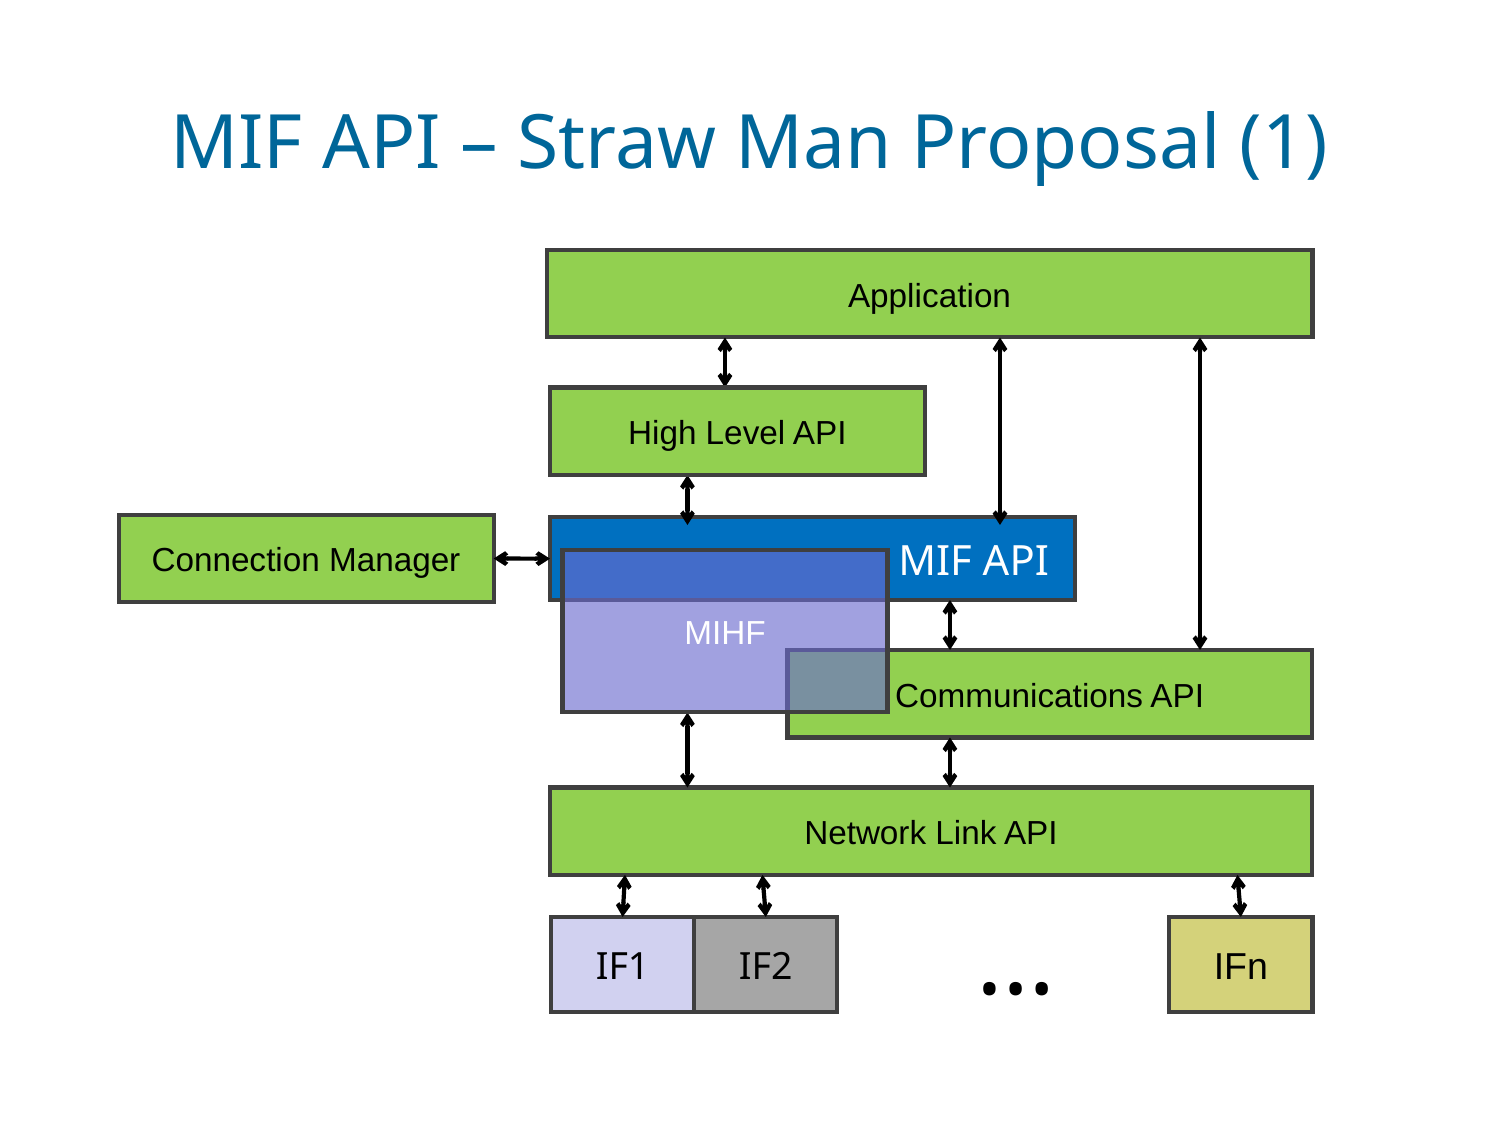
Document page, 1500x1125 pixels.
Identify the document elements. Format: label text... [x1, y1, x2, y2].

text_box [622, 874, 626, 918]
text_box IF1 [551, 916, 694, 1013]
text_box MIHF [562, 549, 888, 713]
text_box MIF API [549, 517, 1075, 600]
text_box Communications API [787, 649, 1313, 738]
text_box Connection Manager [118, 514, 494, 603]
text_box IF2 [694, 916, 838, 1013]
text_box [762, 874, 767, 918]
text_box Network Link API [549, 787, 1313, 875]
text_box High Level API [549, 387, 925, 475]
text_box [1237, 874, 1242, 918]
text_box … [950, 887, 1082, 1023]
title MIF API – Straw Man Proposal (1) [74, 14, 1426, 263]
text_box Application [546, 249, 1313, 338]
text_box IFn [1169, 916, 1313, 1013]
